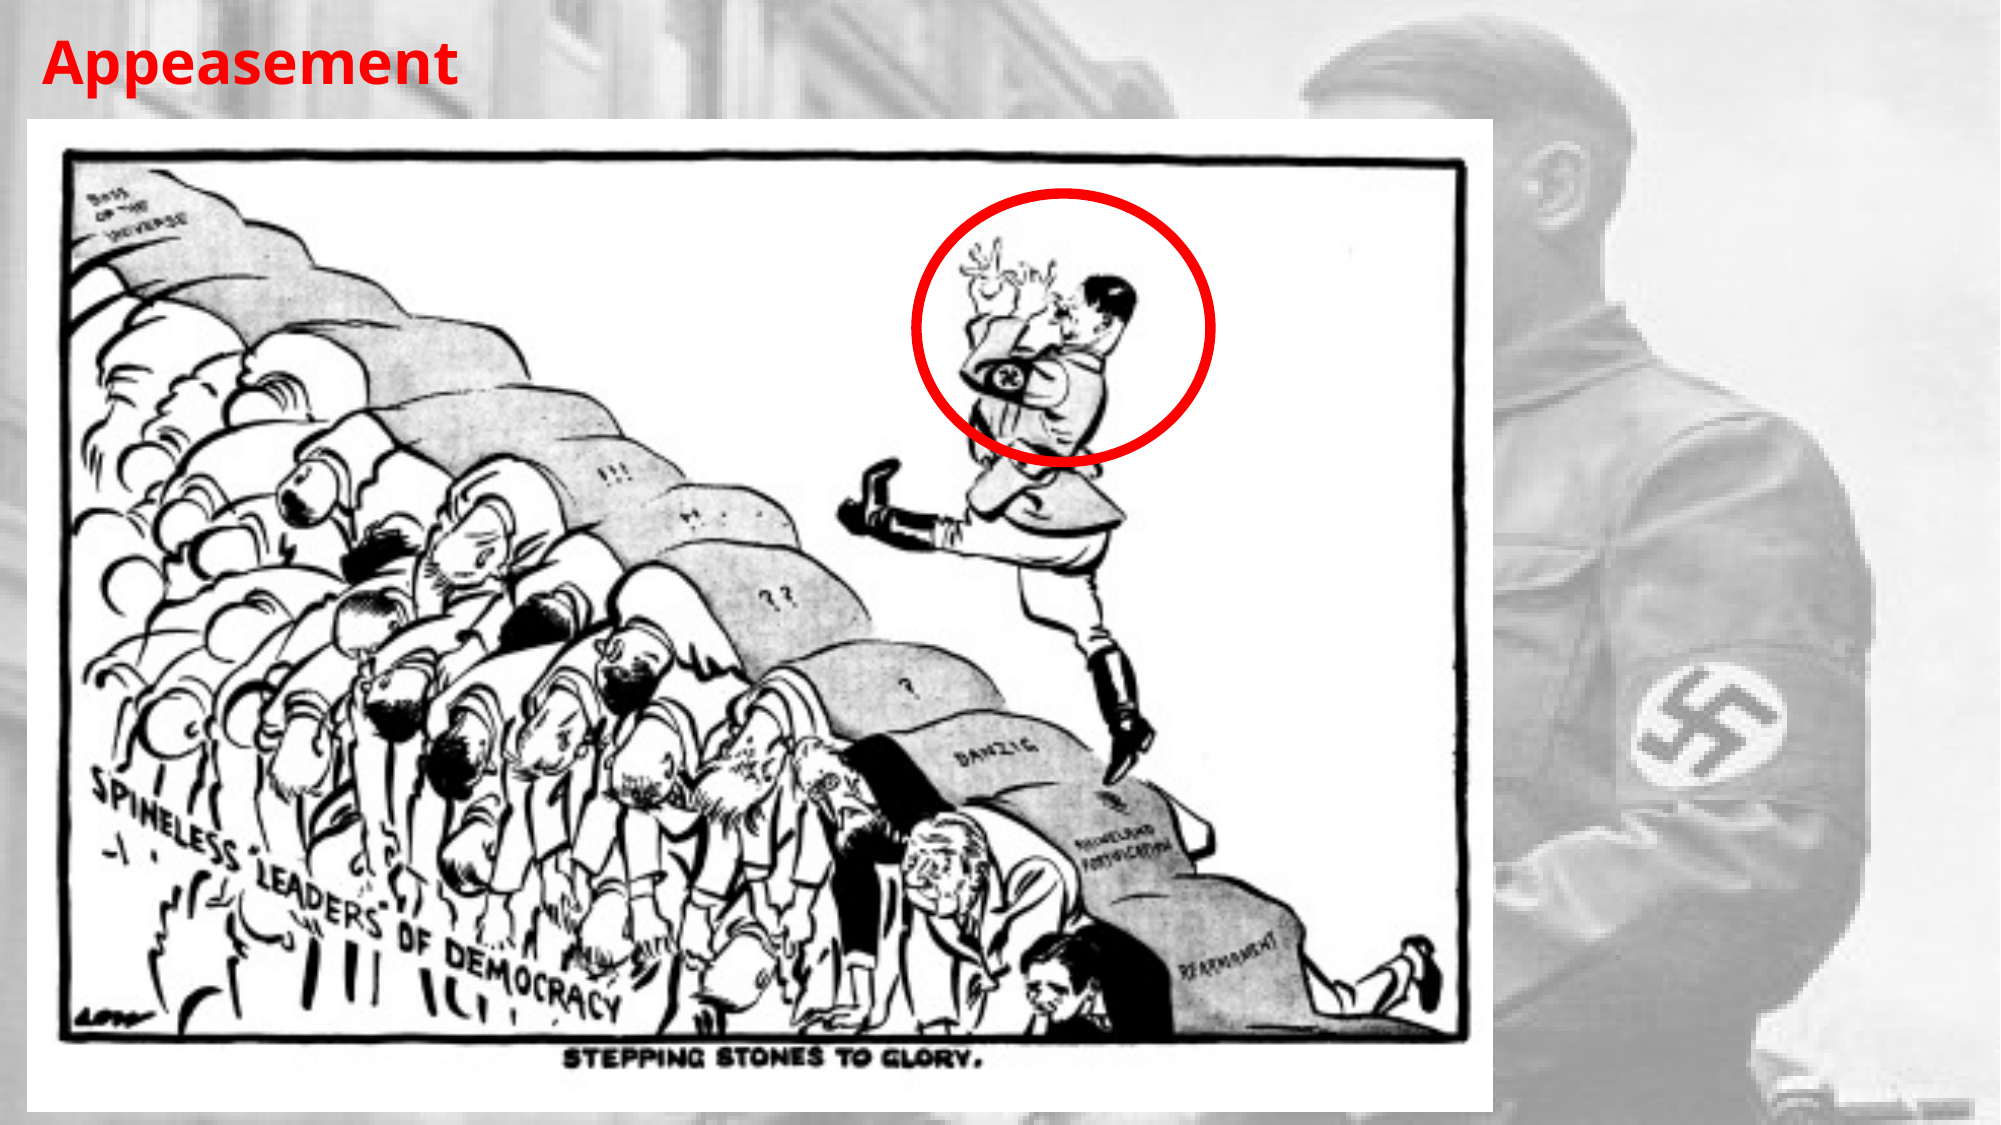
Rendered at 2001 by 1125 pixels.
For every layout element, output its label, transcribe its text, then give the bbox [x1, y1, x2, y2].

picture [27, 119, 1493, 1112]
title Appeasement [27, 24, 1630, 106]
